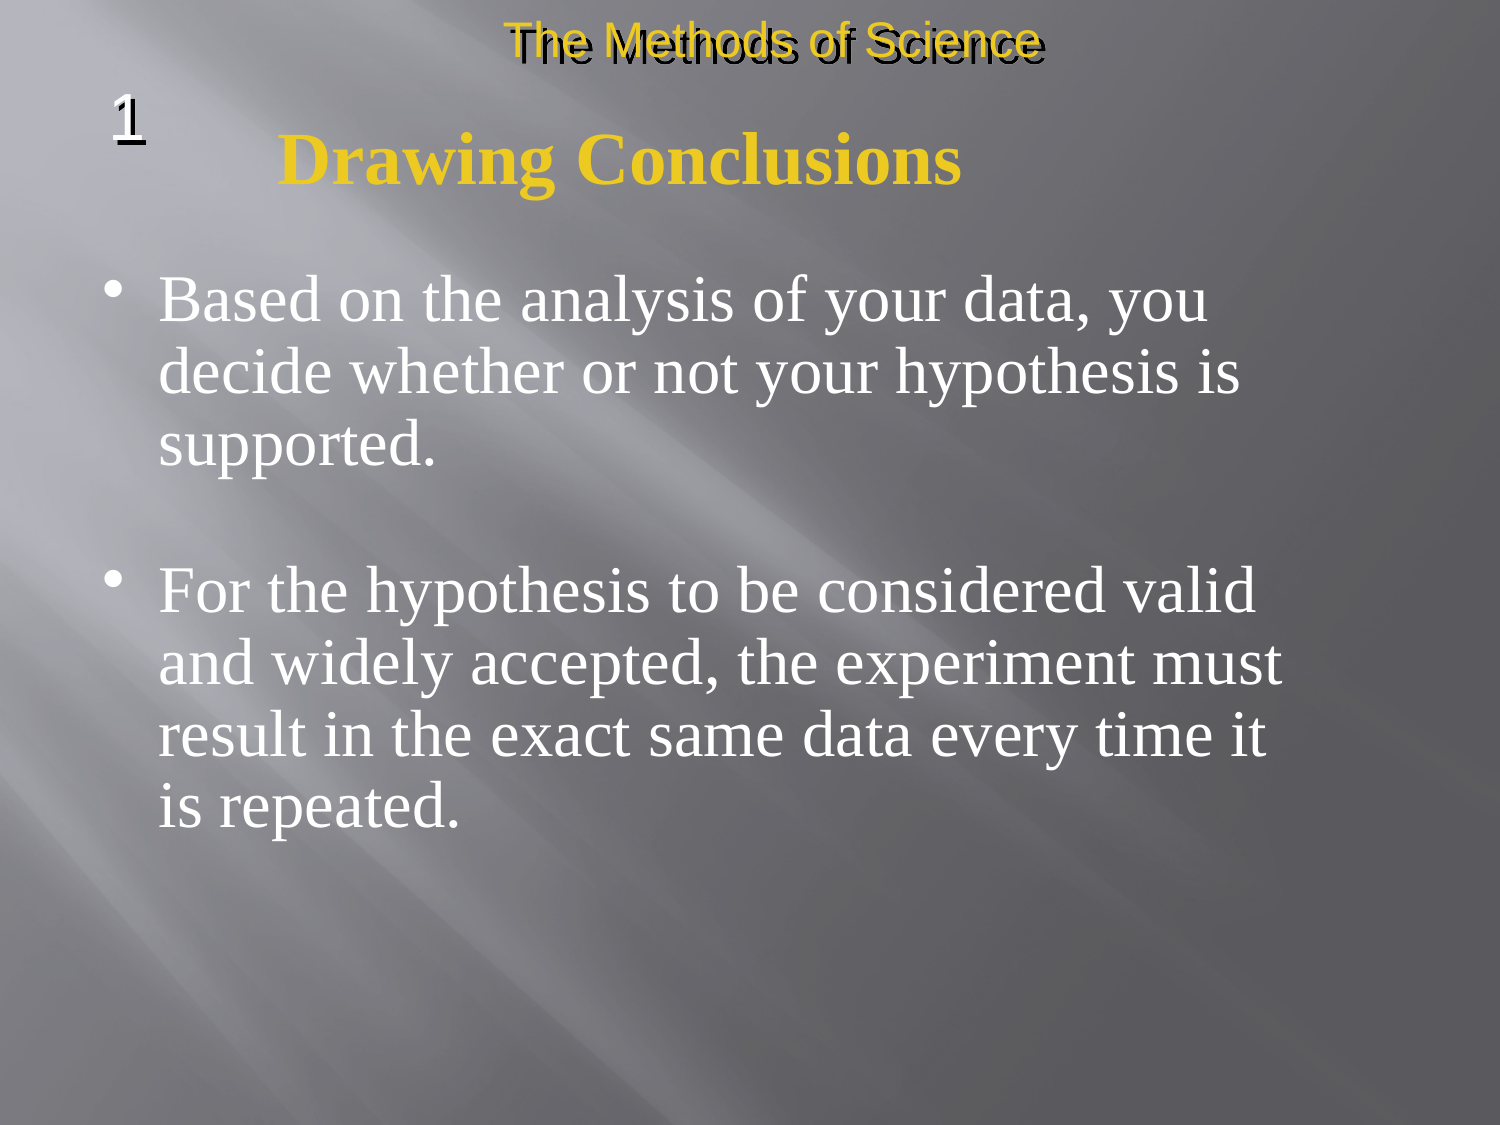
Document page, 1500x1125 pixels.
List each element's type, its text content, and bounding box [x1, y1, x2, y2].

text_box 1 [93, 66, 161, 162]
text_box For the hypothesis to be considered valid and widely accepted, the experiment must result in the exact same data every time it is repeated. [87, 547, 1313, 850]
text_box The Methods of Science [487, 0, 1057, 75]
text_box Based on the analysis of your data, you decide whether or not your hypothesis is supported. [87, 256, 1300, 488]
text_box Drawing Conclusions [262, 112, 1301, 209]
